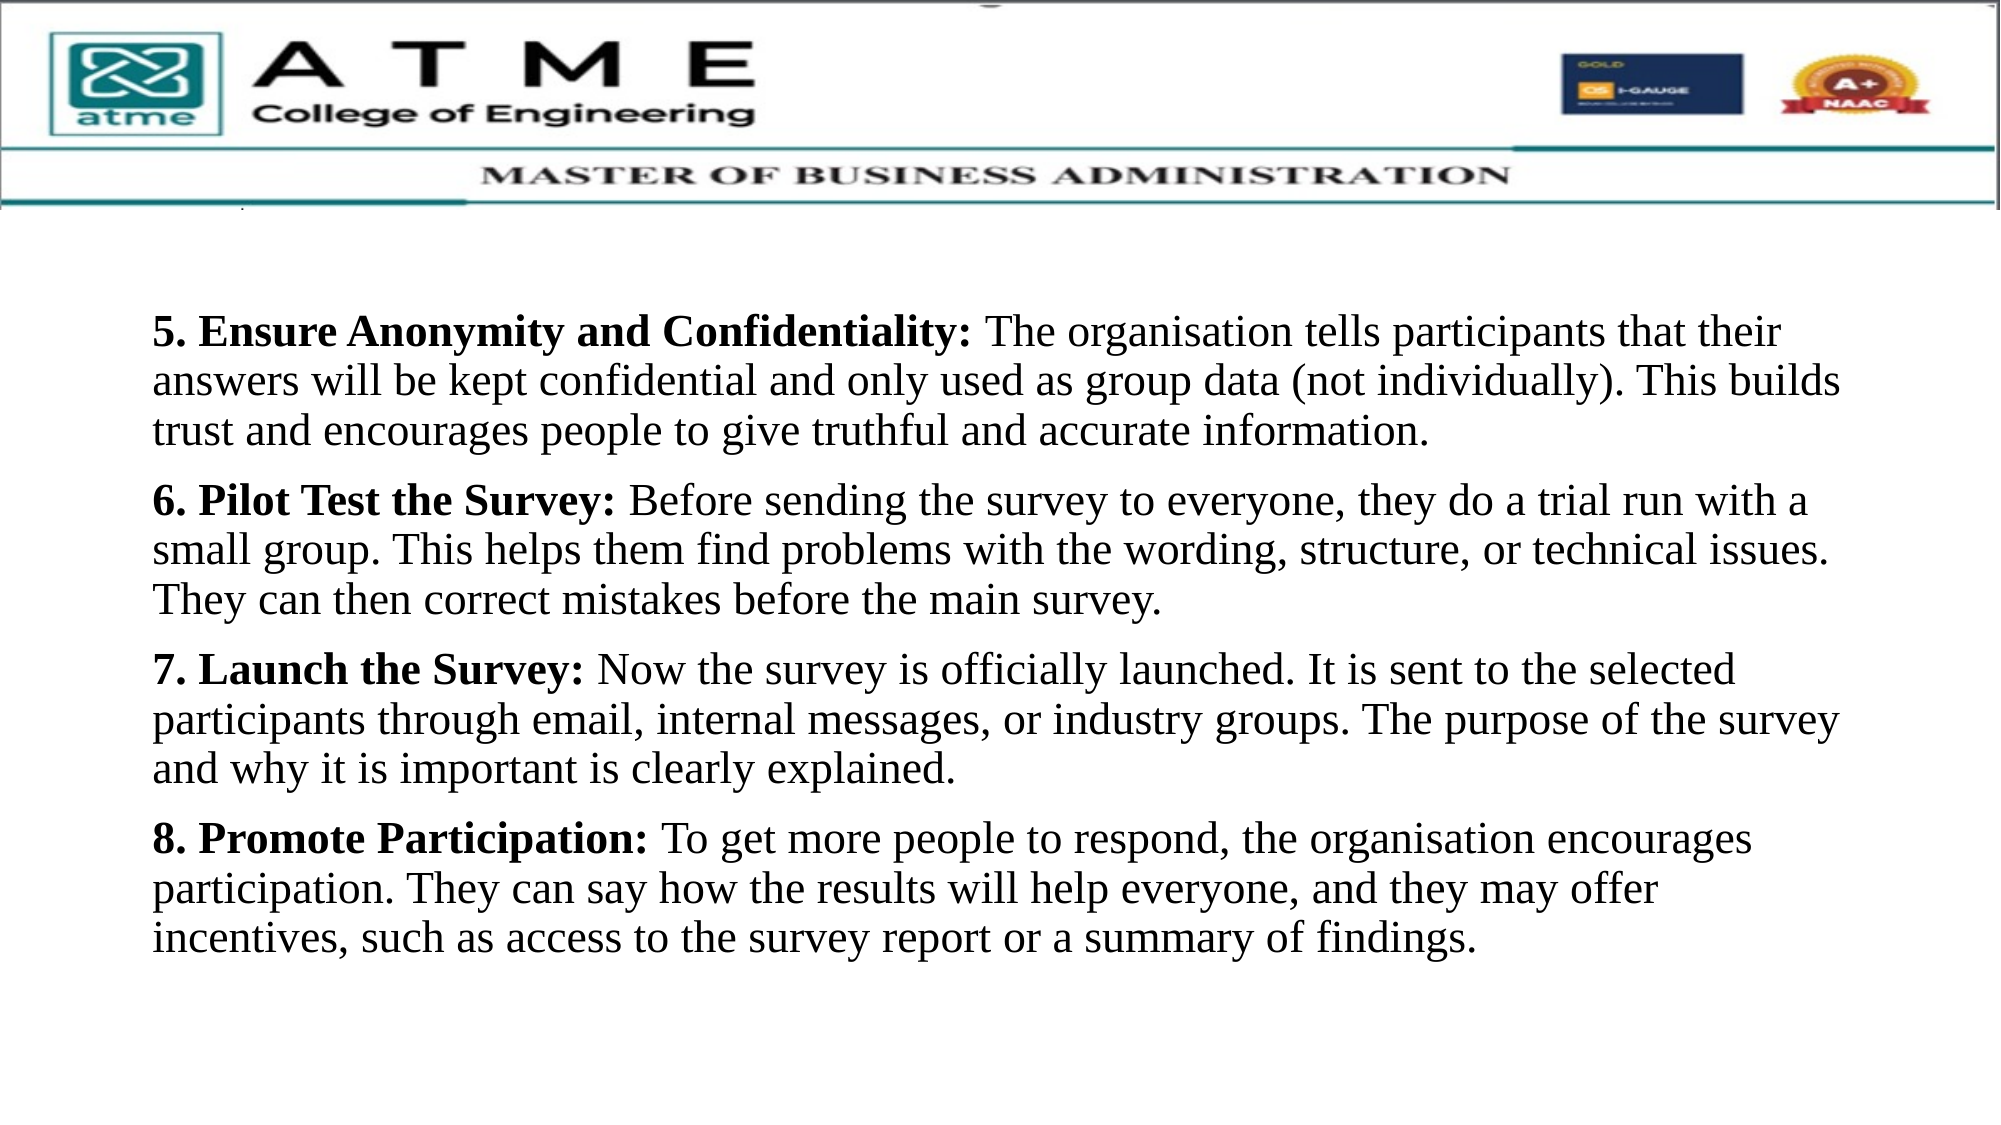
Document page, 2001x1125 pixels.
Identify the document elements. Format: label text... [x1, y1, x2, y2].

list 5. Ensure Anonymity and Confidentiality: The organisation tells participants that their answers will be kept confidential and only used as group data (not individually). This builds trust and encourages people to give truthful and accurate information. 6. Pilot Test the Survey: Before sending the survey to everyone, they do a trial run with a small group. This helps them find problems with the wording, structure, or technical issues. They can then correct mistakes before the main survey. 7. Launch the Survey: Now the survey is officially launched. It is sent to the selected participants through email, internal messages, or industry groups. The purpose of the survey and why it is important is clearly explained. 8. Promote Participation: To get more people to respond, the organisation encourages participation. They can say how the results will help everyone, and they may offer incentives, such as access to the survey report or a summary of findings. [137, 299, 1863, 1014]
picture [0, 0, 2000, 210]
